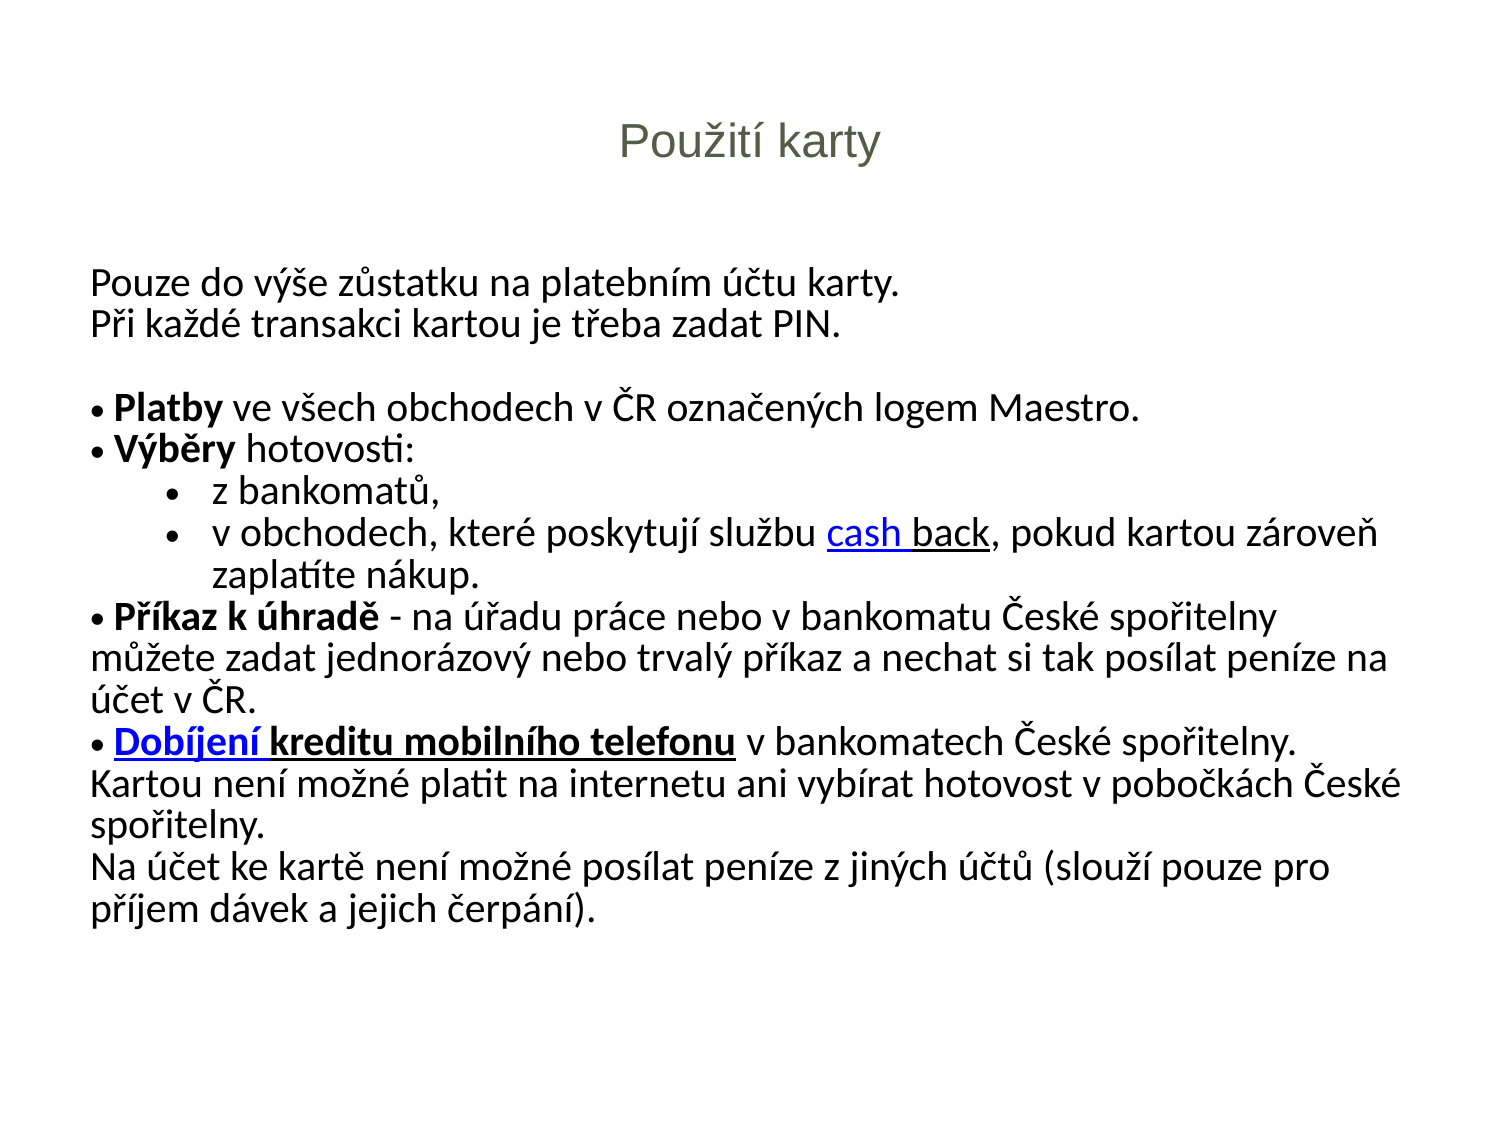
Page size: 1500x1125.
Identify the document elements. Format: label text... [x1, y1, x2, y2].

table_header Pouze do výše zůstatku na platebním účtu karty. Při každé transakci kartou je třeba zadat PIN. Platby ve všech obchodech v ČR označených logem Maestro. Výběry hotovosti: z bankomatů, v obchodech, které poskytují službu cash back, pokud kartou zároveň zaplatíte nákup. Příkaz k úhradě - na úřadu práce nebo v bankomatu České spořitelny můžete zadat jednorázový nebo trvalý příkaz a nechat si tak posílat peníze na účet v ČR. Dobíjení kreditu mobilního telefonu v bankomatech České spořitelny. Kartou není možné platit na internetu ani vybírat hotovost v pobočkách České spořitelny. Na účet ke kartě není možné posílat peníze z jiných účtů (slouží pouze pro příjem dávek a jejich čerpání). [75, 196, 1425, 1001]
title Použití karty [75, 45, 1425, 196]
text_box [75, 136, 1412, 519]
